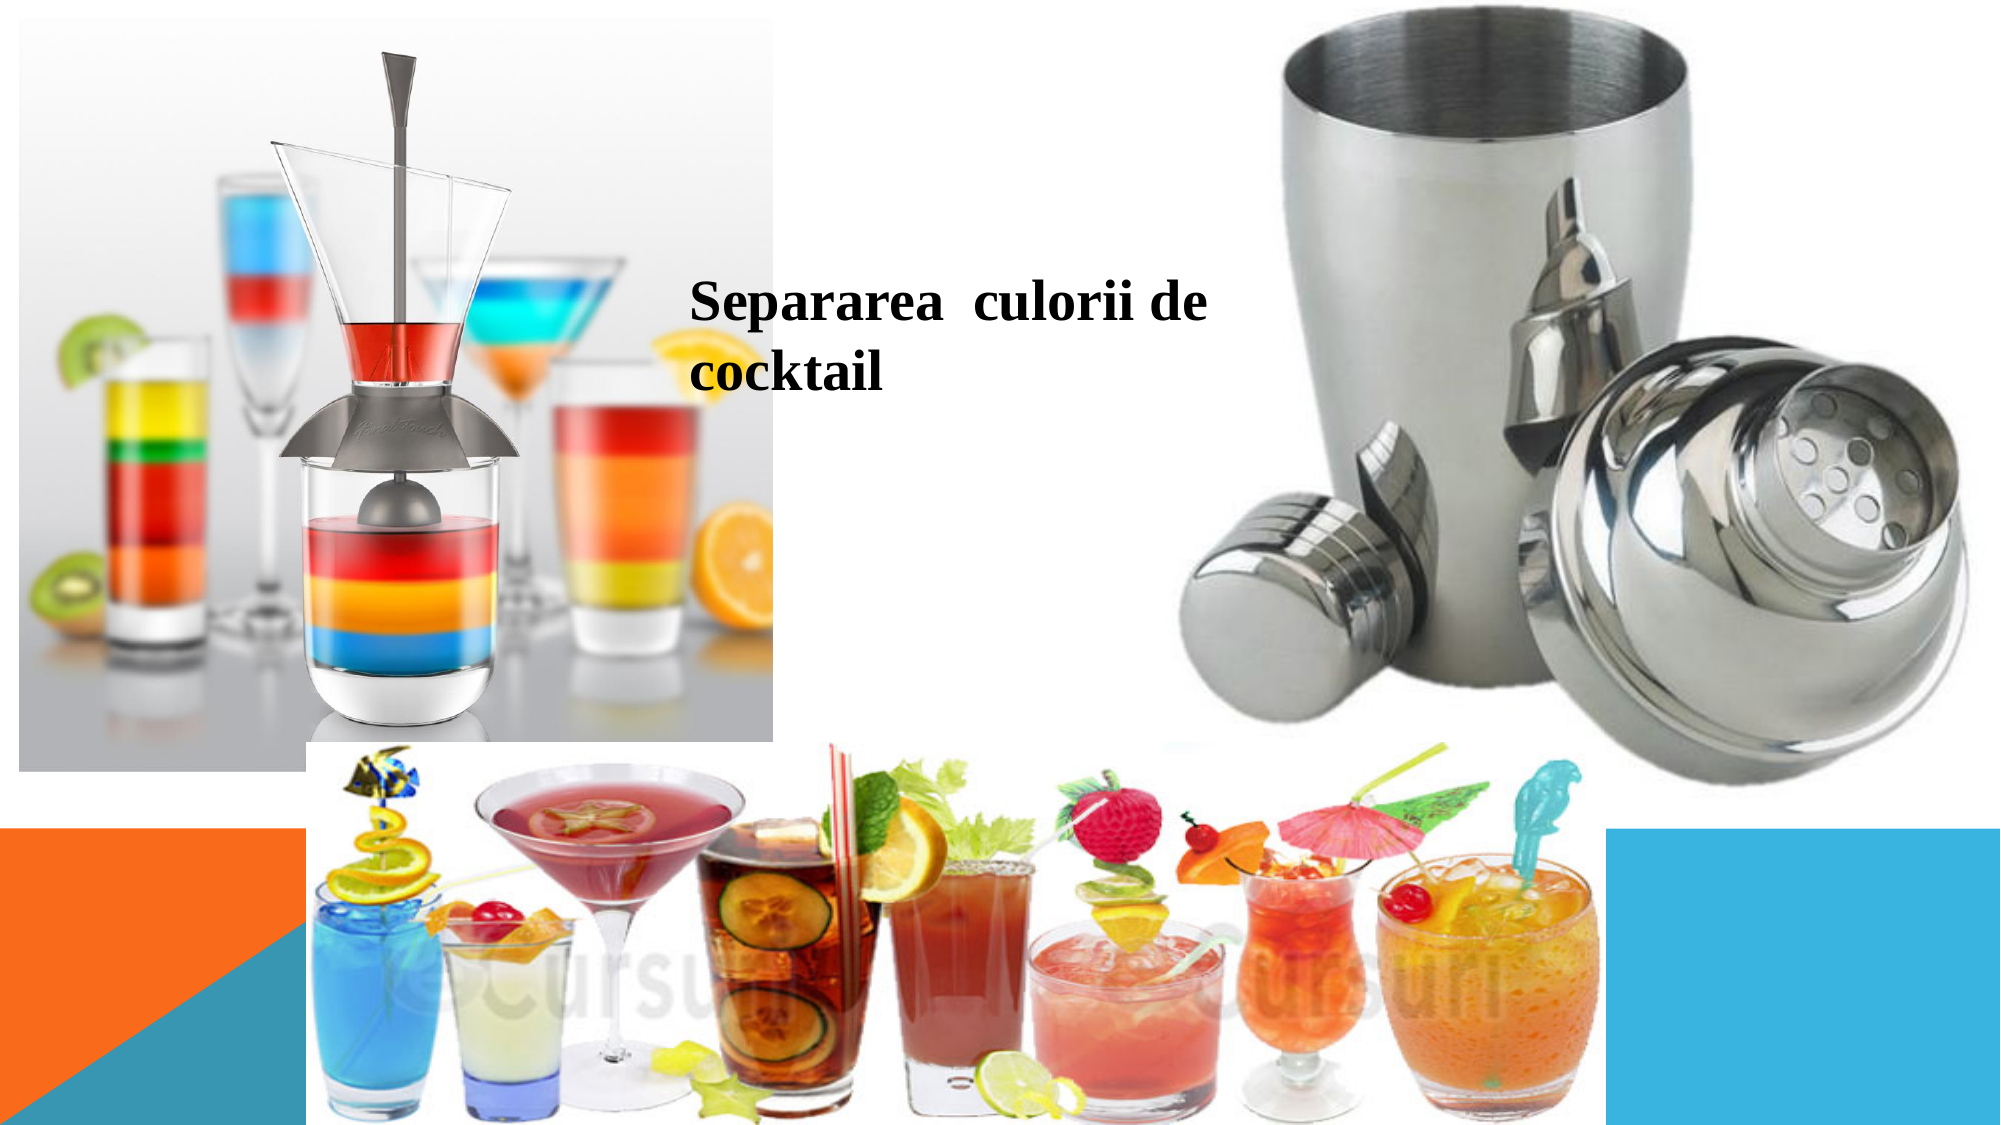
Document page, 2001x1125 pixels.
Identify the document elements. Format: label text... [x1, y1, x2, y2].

text_box Separarea culorii de cocktail [779, 254, 1160, 455]
picture [19, 0, 2000, 1125]
